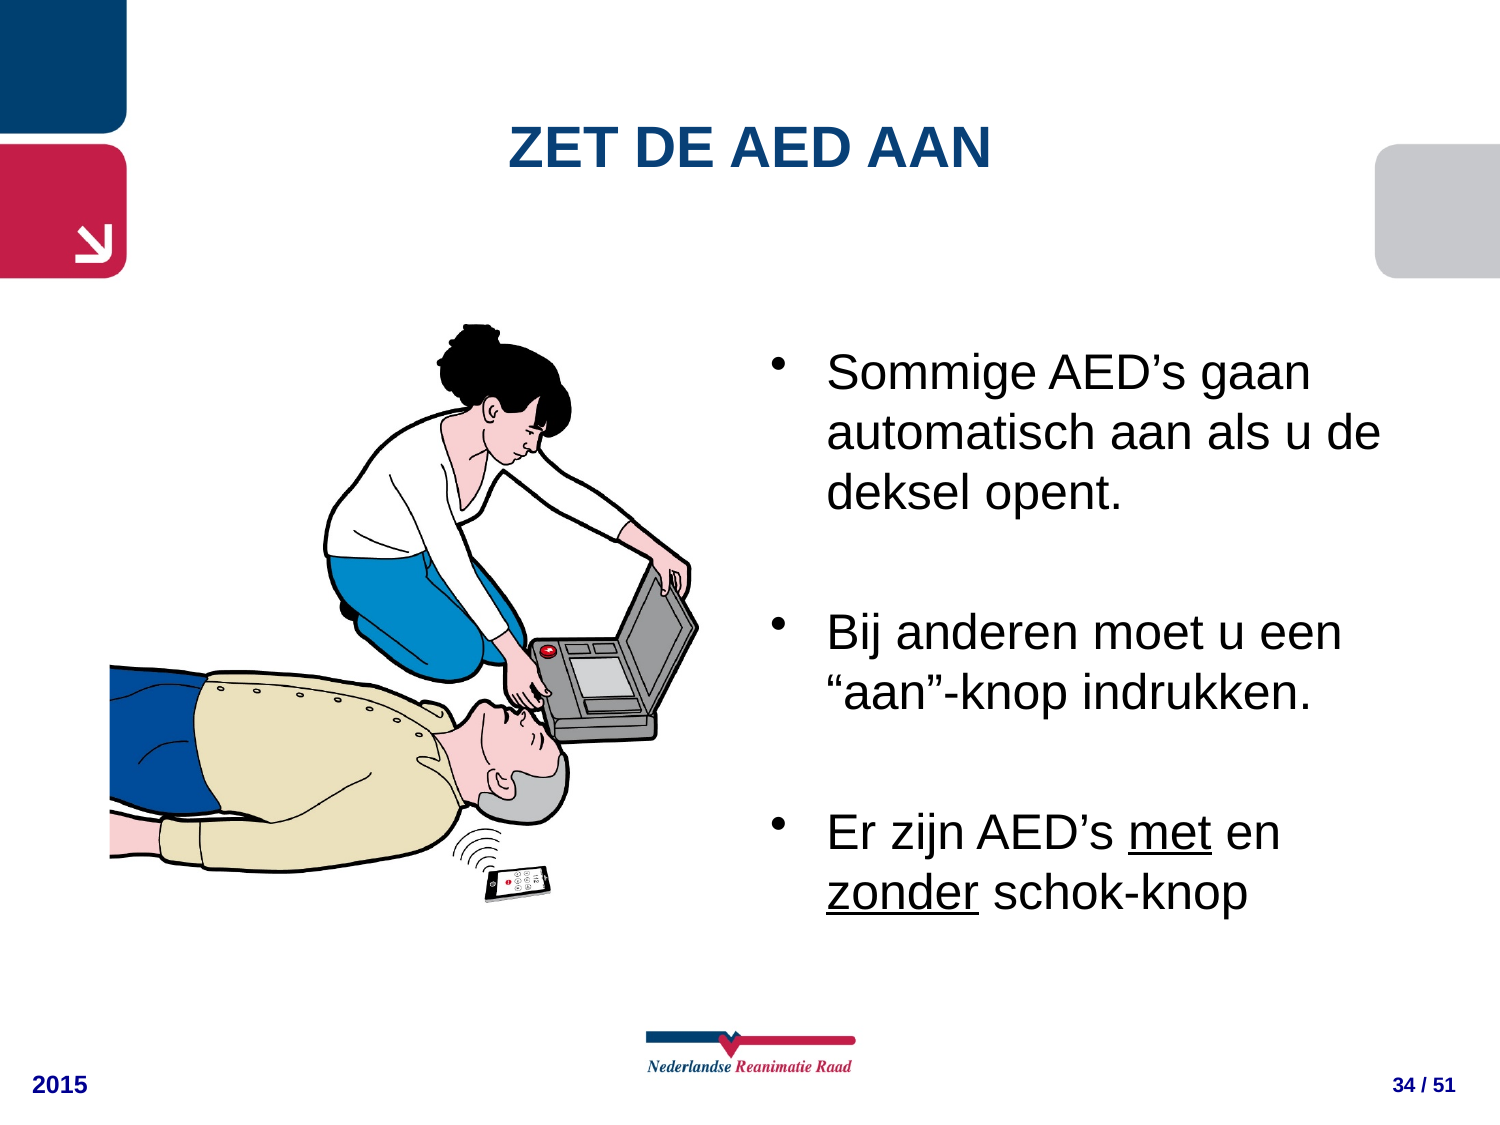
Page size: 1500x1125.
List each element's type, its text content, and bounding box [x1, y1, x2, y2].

text_box ZET DE AED AAN [33, 101, 1468, 177]
picture [0, 0, 1500, 1125]
list Sommige AED’s gaan automatisch aan als u de deksel opent. Bij anderen moet u een “aan”-knop indrukken. Er zijn AED’s met en zonder schok-knop [755, 332, 1434, 1002]
